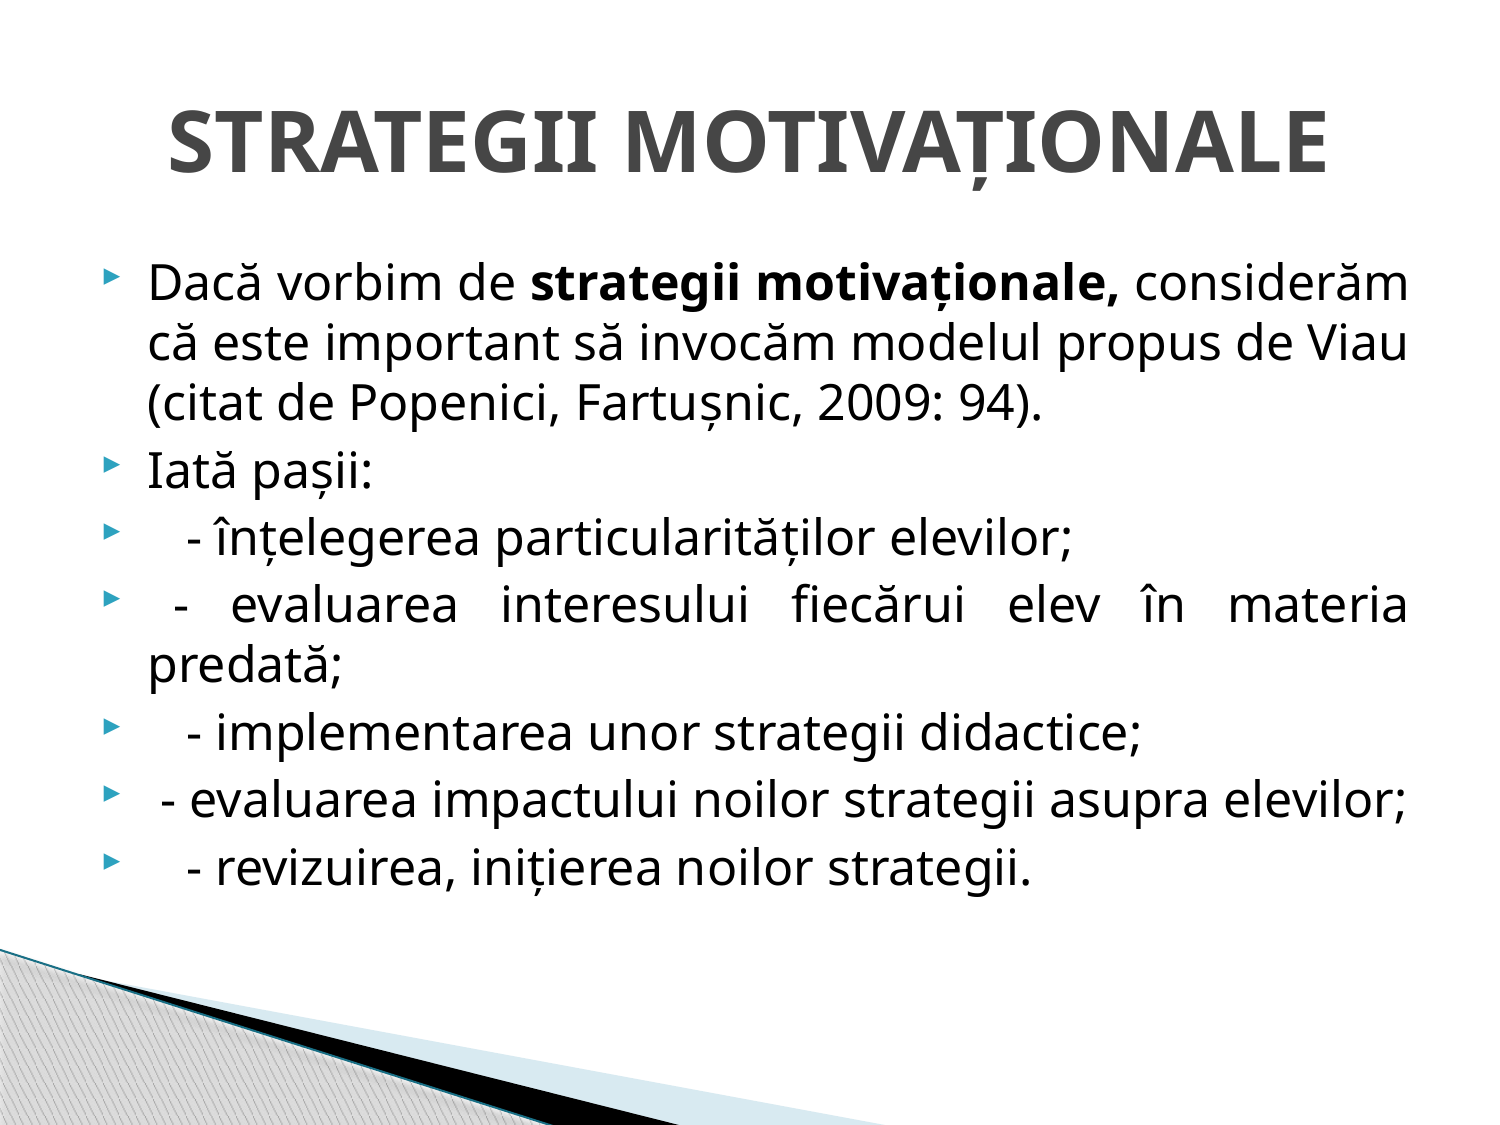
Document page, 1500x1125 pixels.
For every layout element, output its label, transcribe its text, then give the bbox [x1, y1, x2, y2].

title STRATEGII MOTIVAȚIONALE [75, 45, 1425, 233]
list Dacă vorbim de strategii motivaționale, considerăm că este important să invocăm modelul propus de Viau (citat de Popenici, Fartușnic, 2009: 94). Iată pașii: - înțelegerea particularităților elevilor; - evaluarea interesului fiecărui elev în materia predată; - implementarea unor strategii didactice; - evaluarea impactului noilor strategii asupra elevilor; - revizuirea, inițierea noilor strategii. [75, 243, 1425, 986]
